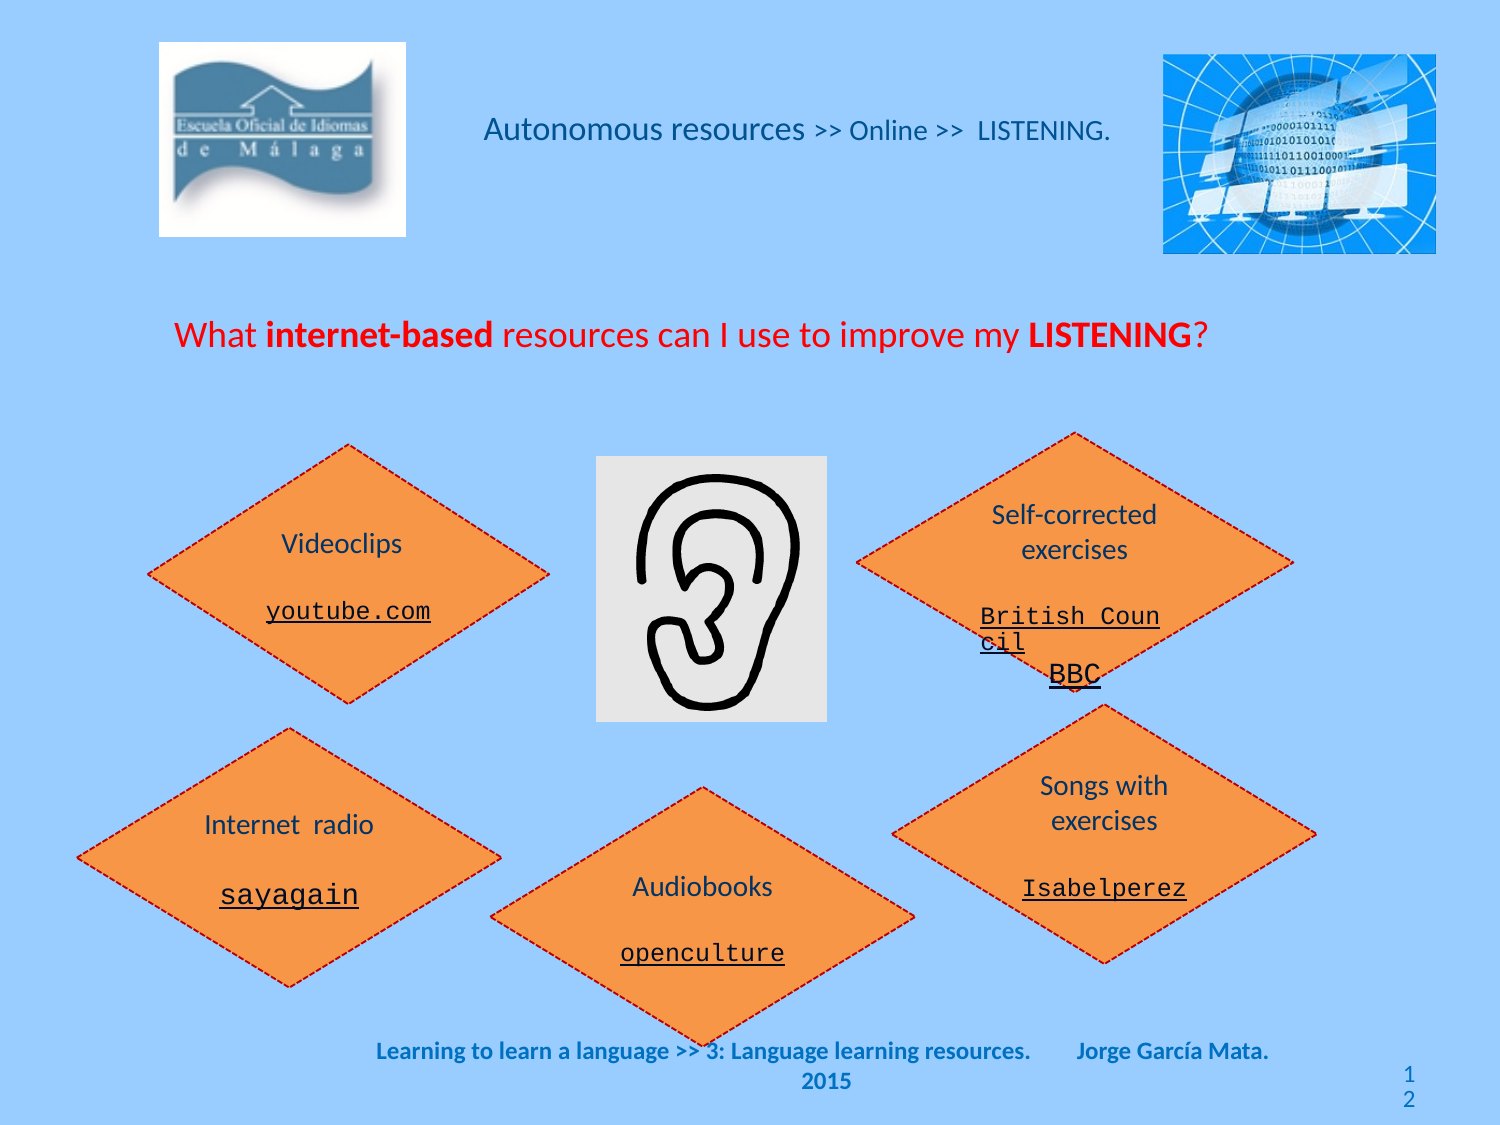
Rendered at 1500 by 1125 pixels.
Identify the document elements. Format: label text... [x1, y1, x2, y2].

text_box What internet-based resources can I use to improve my LISTENING? [159, 302, 1412, 363]
text_box Audiobooks openculture [489, 786, 916, 1048]
title Autonomous resources >> Online >> LISTENING. [442, 45, 1152, 233]
text_box Internet radio sayagain [76, 727, 503, 989]
text_box Self-corrected exercises British Council BBC [855, 431, 1295, 693]
slide_number 12 [1387, 1042, 1425, 1103]
picture [596, 455, 828, 723]
text_box Songs with exercises Isabelperez [891, 703, 1318, 965]
picture [1163, 54, 1436, 255]
text_box Videoclips youtube.com [147, 443, 551, 705]
footer Learning to learn a language >> 3: Language learning resources. Jorge García Mata. 2015 [336, 1046, 1317, 1083]
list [159, 42, 406, 237]
